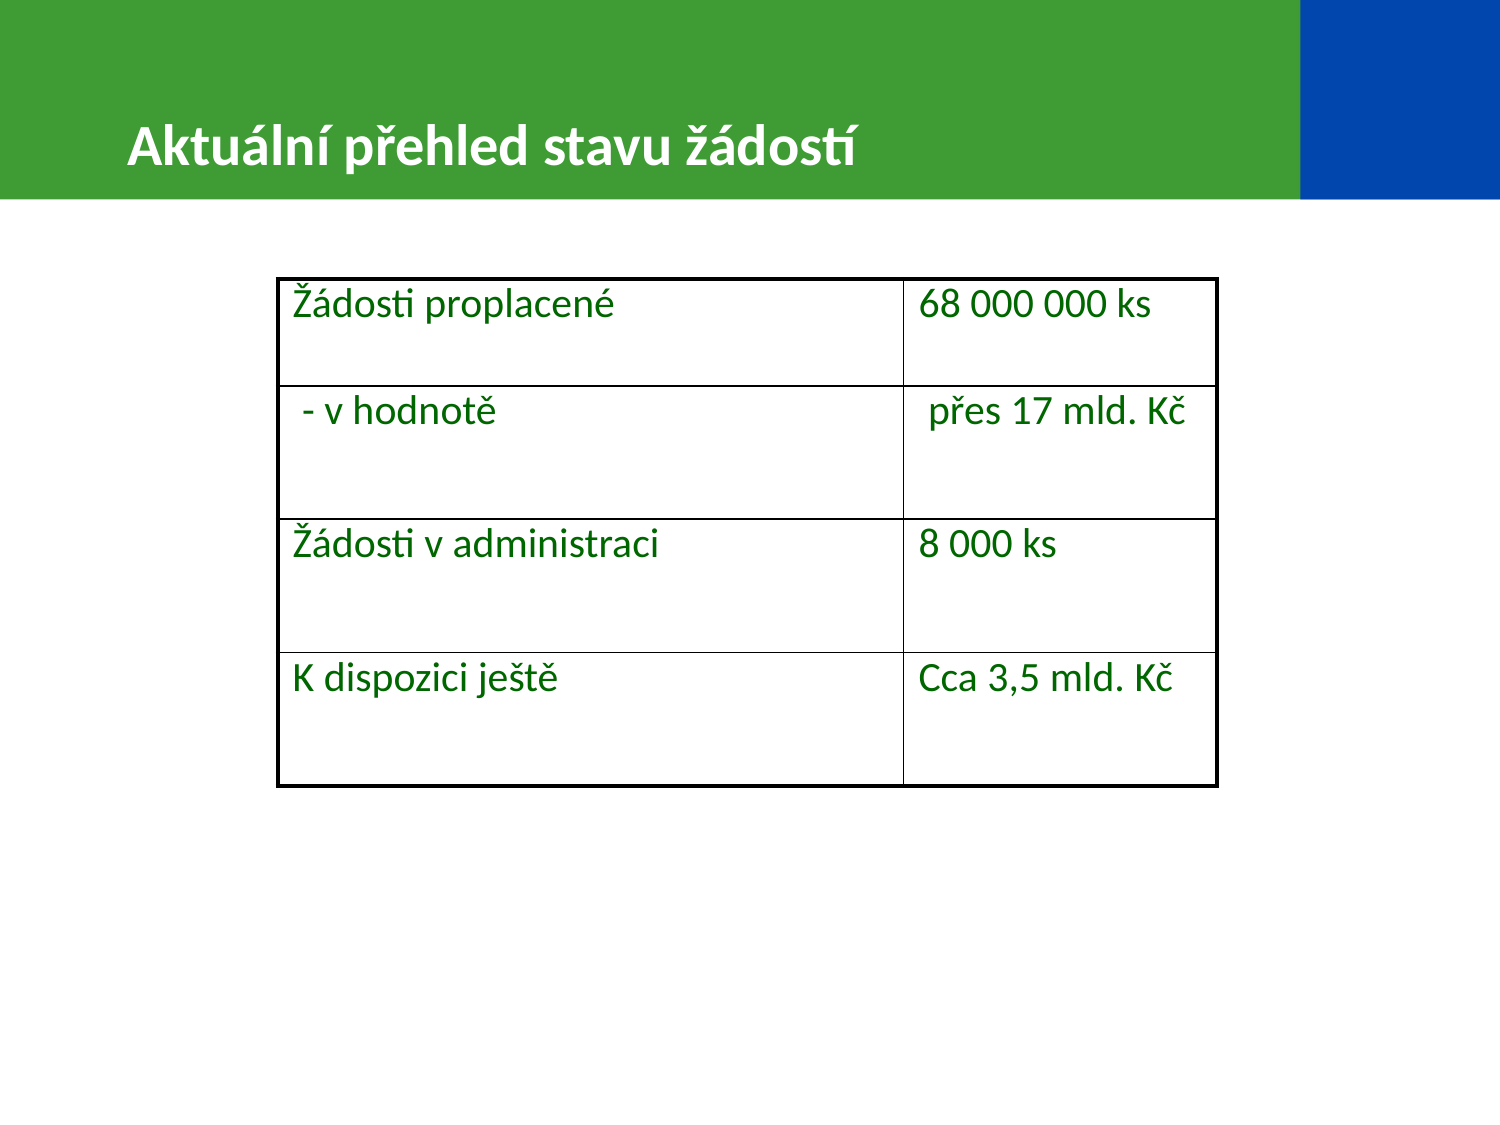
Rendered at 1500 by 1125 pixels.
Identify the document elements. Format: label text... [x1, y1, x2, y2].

table_cell K dispozici ještě [280, 653, 903, 784]
table_header Žádosti proplacené [280, 281, 903, 385]
table_cell Žádosti v administraci [280, 520, 903, 652]
table_header 68 000 000 ks [904, 281, 1215, 385]
table_cell - v hodnotě [280, 387, 903, 518]
table_cell Cca 3,5 mld. Kč [904, 653, 1215, 784]
table_cell přes 17 mld. Kč [904, 387, 1215, 518]
table_cell 8 000 ks [904, 520, 1215, 652]
title Aktuální přehled stavu žádostí [112, 99, 1388, 256]
